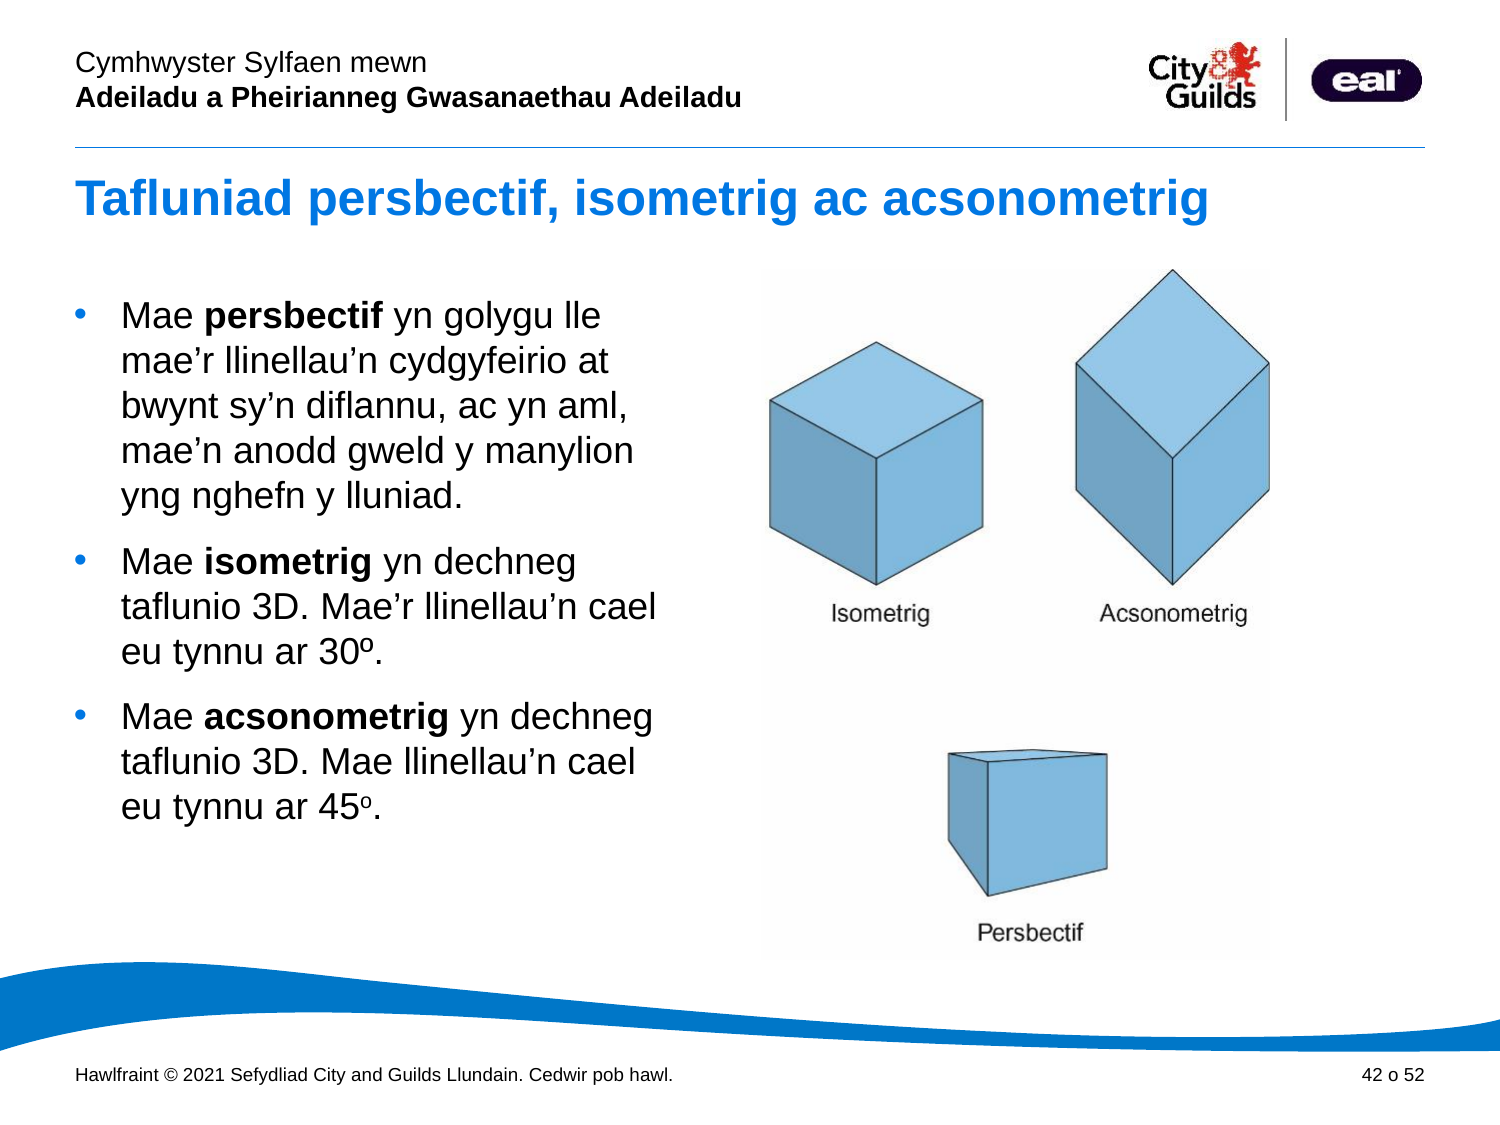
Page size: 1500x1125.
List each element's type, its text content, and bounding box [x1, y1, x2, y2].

title Tafluniad persbectif, isometrig ac acsonometrig [74, 165, 1426, 229]
picture [761, 269, 1270, 961]
picture [1149, 38, 1422, 121]
list Mae persbectif yn golygu lle mae’r llinellau’n cydgyfeirio at bwynt sy’n diflannu, ac yn aml, mae’n anodd gweld y manylion yng nghefn y lluniad. Mae isometrig yn dechneg taflunio 3D. Mae’r llinellau’n cael eu tynnu ar 30º. Mae acsonometrig yn dechneg taflunio 3D. Mae llinellau’n cael eu tynnu ar 45o. [73, 290, 667, 504]
